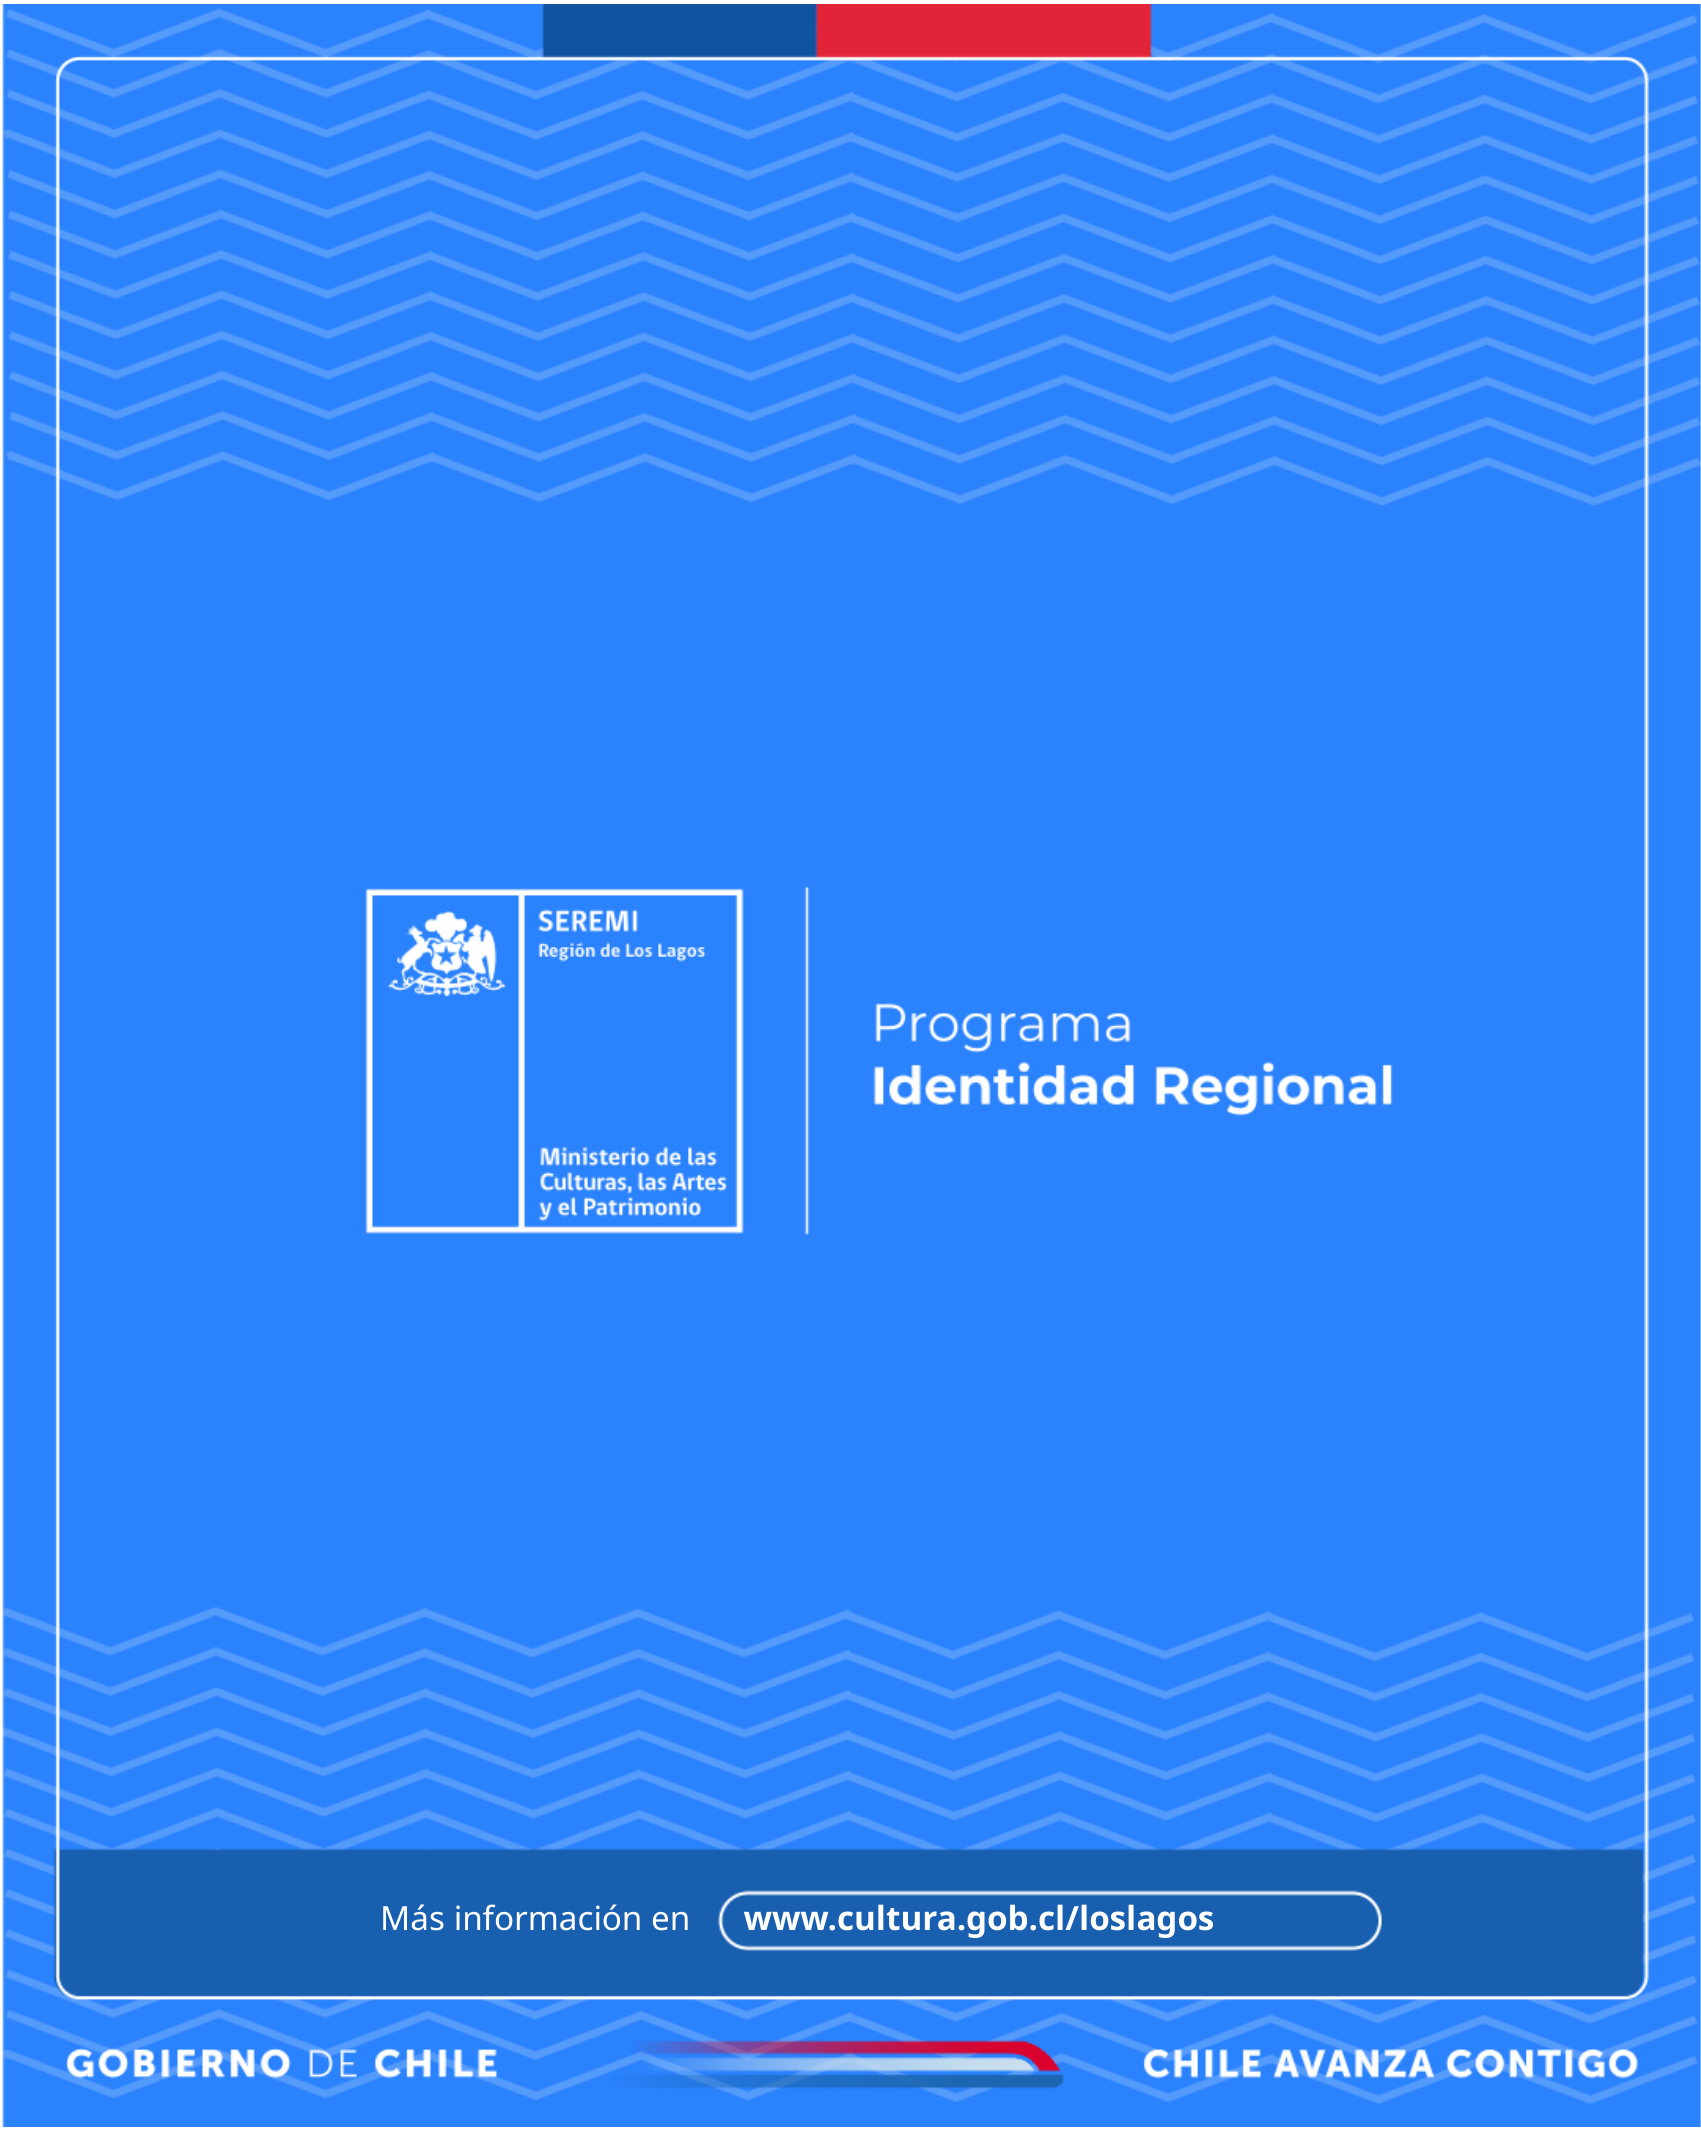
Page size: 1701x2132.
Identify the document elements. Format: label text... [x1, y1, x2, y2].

text_box Más información en www.cultura.gob.cl/loslagos [365, 1889, 1386, 1945]
